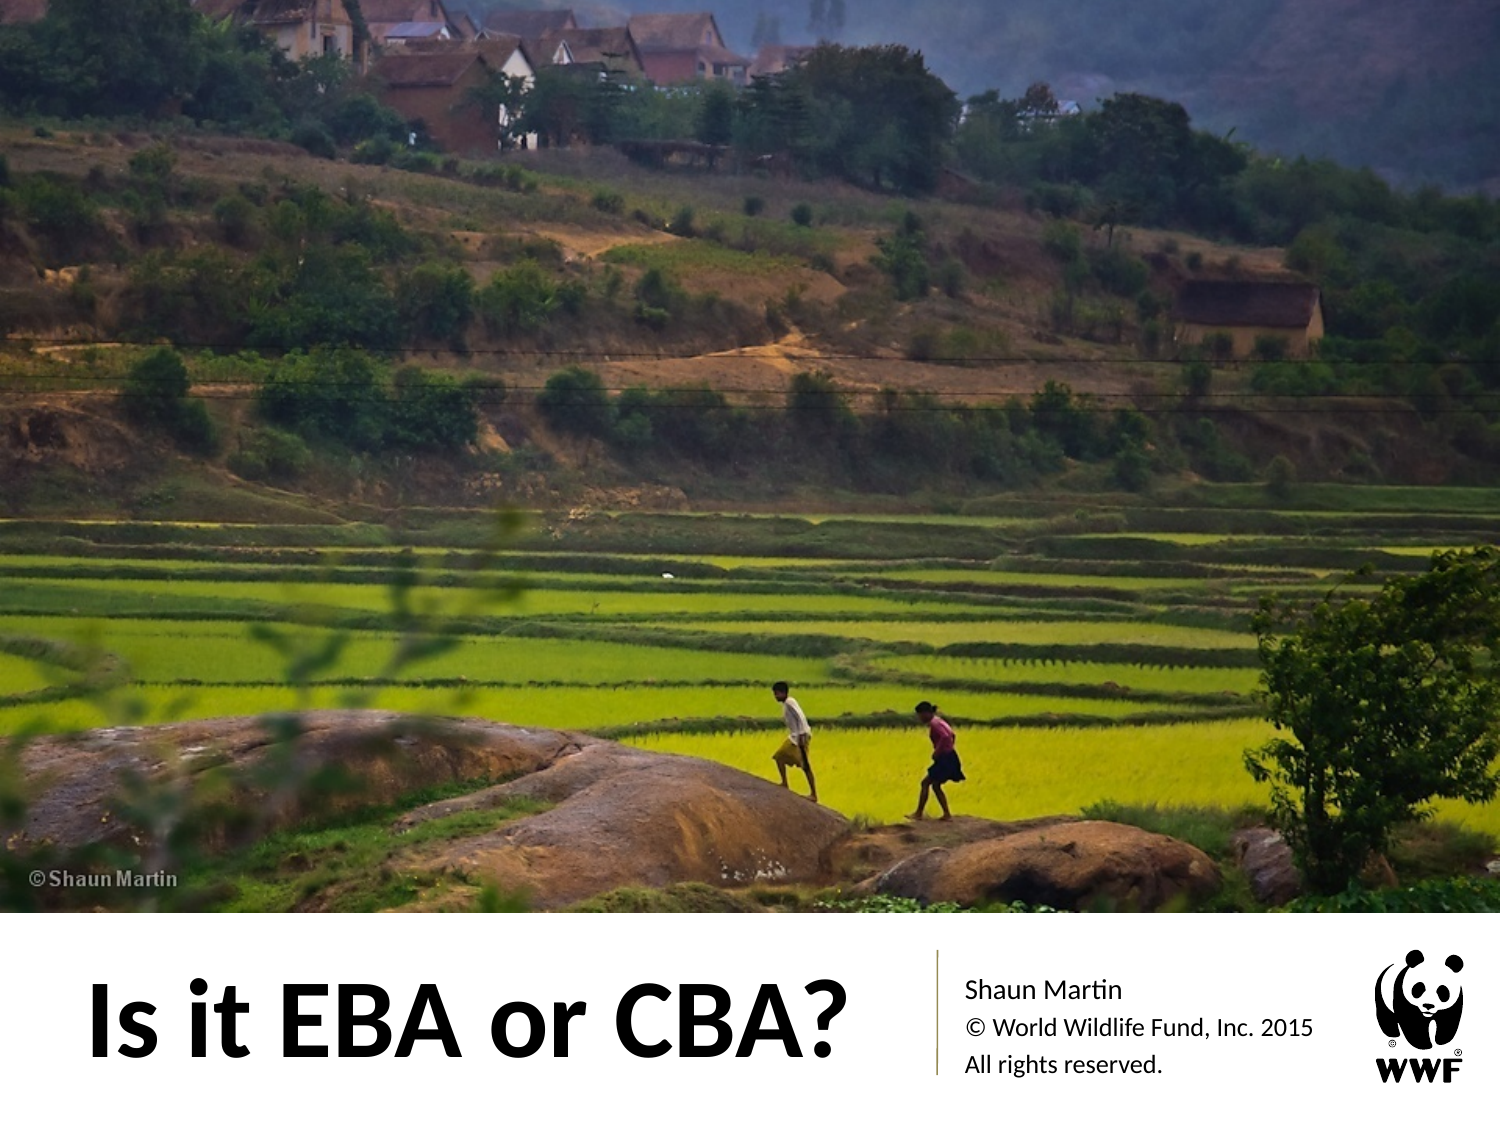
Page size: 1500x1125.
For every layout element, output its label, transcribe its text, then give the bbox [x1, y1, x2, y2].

picture [0, 0, 1500, 913]
text_box Shaun Martin © World Wildlife Fund, Inc. 2015 All rights reserved. [950, 924, 1375, 1088]
subtitle Is it EBA or CBA? [0, 937, 938, 1050]
